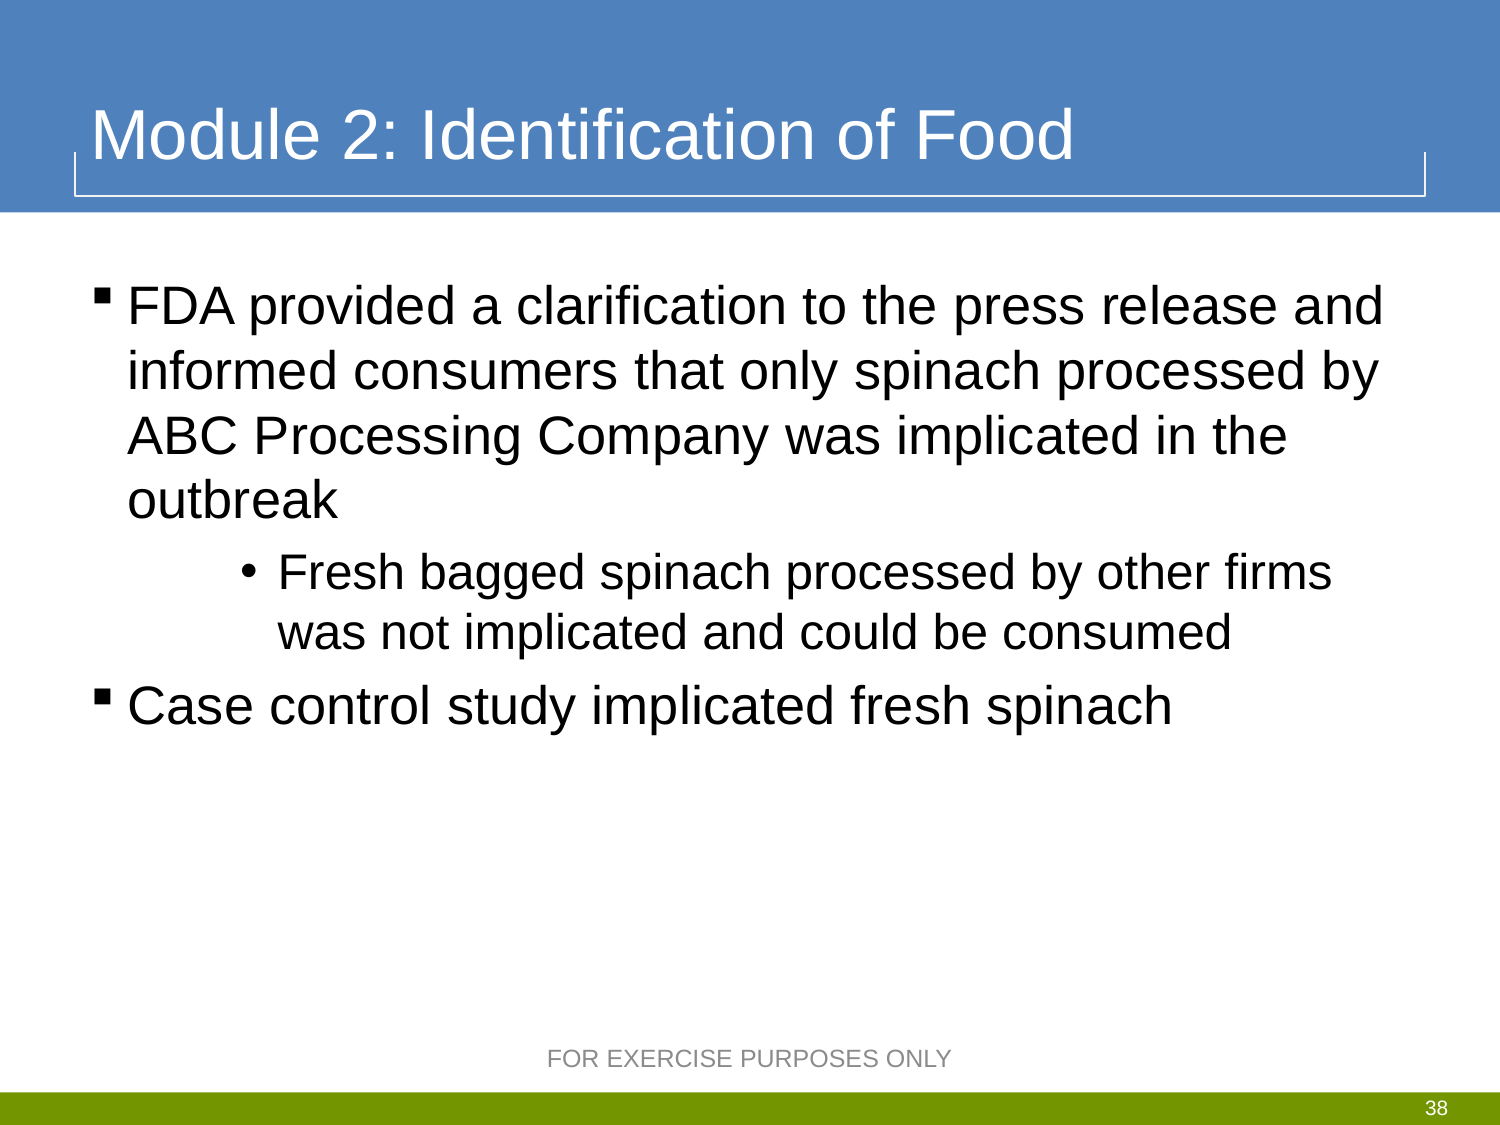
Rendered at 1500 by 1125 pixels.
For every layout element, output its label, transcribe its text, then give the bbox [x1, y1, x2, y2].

list FDA provided a clarification to the press release and informed consumers that only spinach processed by ABC Processing Company was implicated in the outbreak Fresh bagged spinach processed by other firms was not implicated and could be consumed Case control study implicated fresh spinach [74, 262, 1426, 1006]
footer FOR EXERCISE PURPOSES ONLY [512, 1042, 988, 1103]
title Module 2: Identification of Food [74, 37, 1500, 226]
